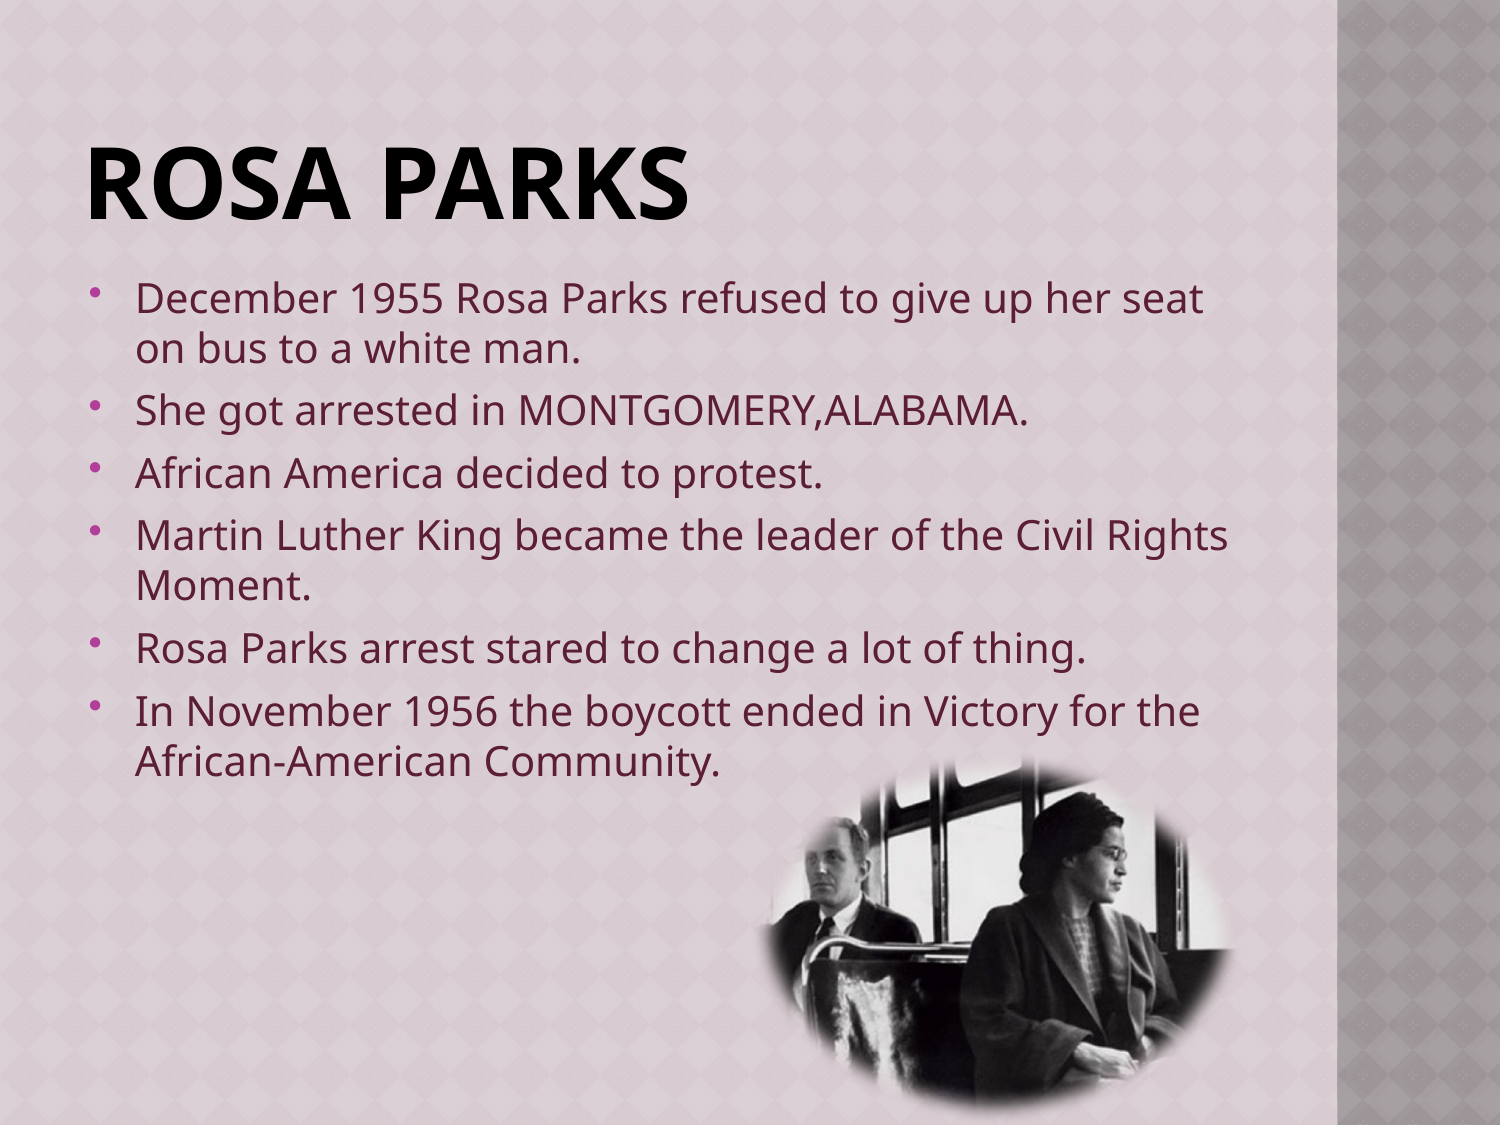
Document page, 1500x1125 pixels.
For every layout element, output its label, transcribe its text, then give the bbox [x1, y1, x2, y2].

list December 1955 Rosa Parks refused to give up her seat on bus to a white man. She got arrested in MONTGOMERY,ALABAMA. African America decided to protest. Martin Luther King became the leader of the Civil Rights Moment. Rosa Parks arrest stared to change a lot of thing. In November 1956 the boycott ended in Victory for the African-American Community. [74, 263, 1263, 1060]
picture [749, 749, 1245, 1125]
title Rosa parks [75, 52, 1263, 240]
